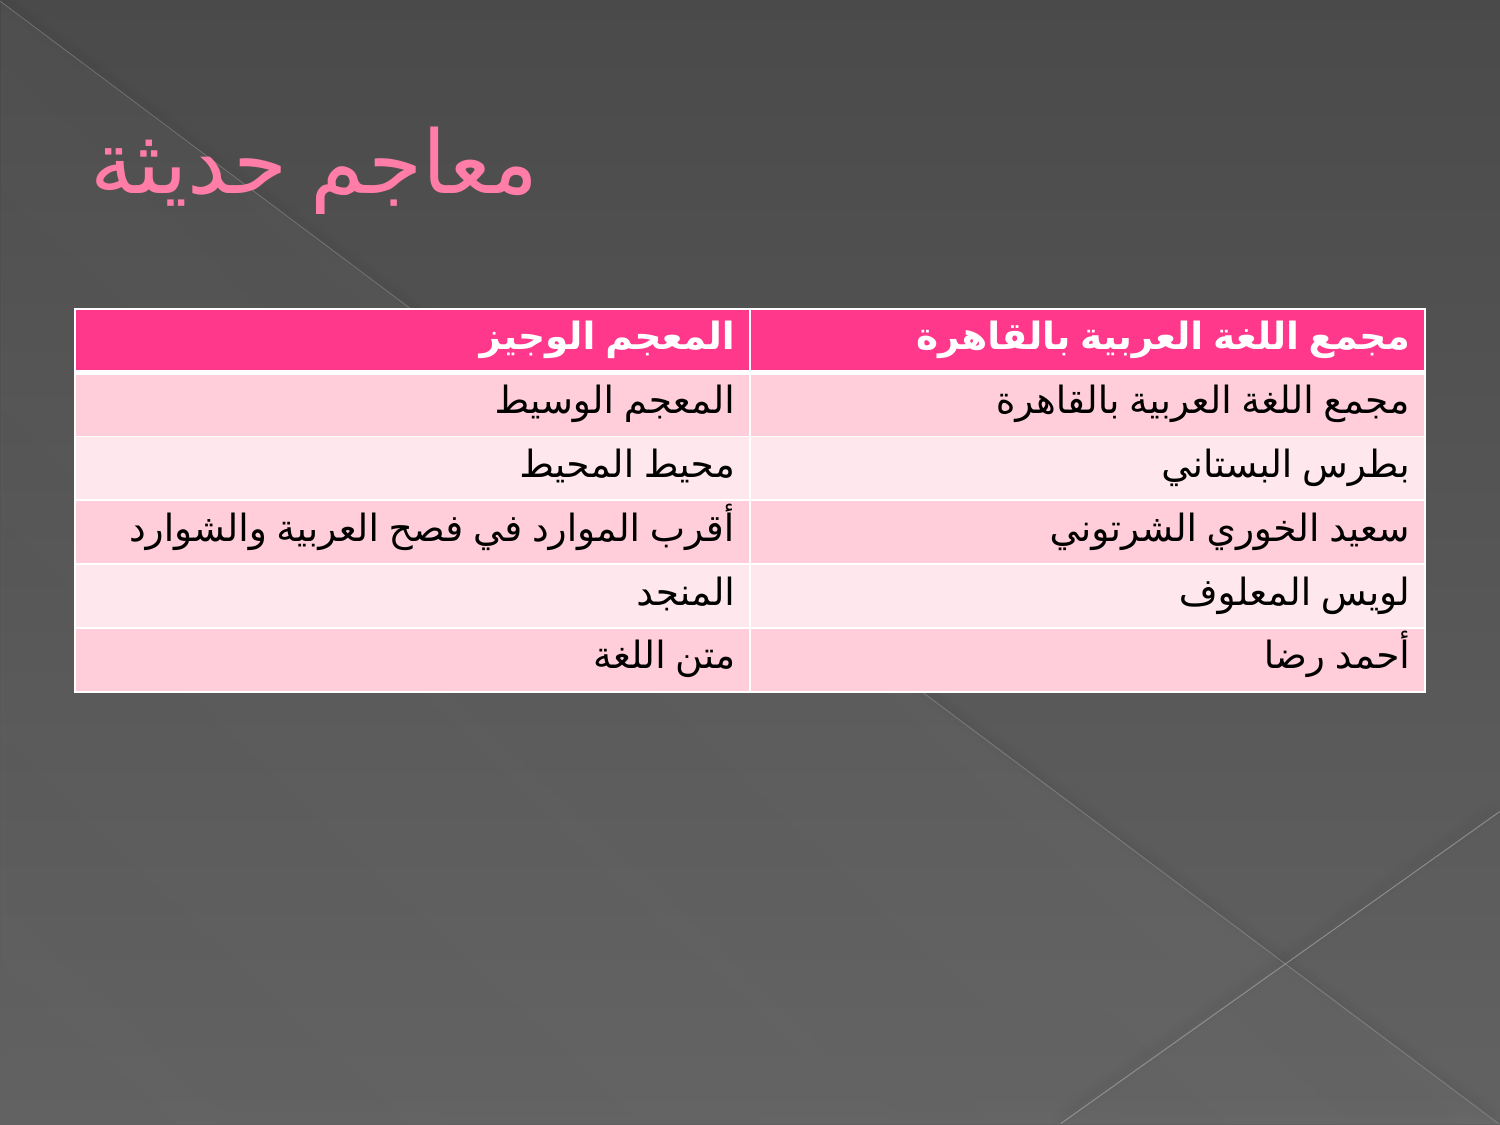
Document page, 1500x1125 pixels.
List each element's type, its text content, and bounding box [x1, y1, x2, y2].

table_cell متن اللغة [76, 629, 749, 691]
table_cell أقرب الموارد في فصح العربية والشوارد [76, 501, 749, 563]
table_cell لويس المعلوف [751, 565, 1424, 627]
table_cell سعيد الخوري الشرتوني [751, 501, 1424, 563]
table_header المعجم الوجيز [76, 310, 749, 370]
table_cell بطرس البستاني [751, 437, 1424, 499]
table_header مجمع اللغة العربية بالقاهرة [751, 310, 1424, 370]
title معاجم حديثة [75, 43, 1425, 274]
table_cell المعجم الوسيط [76, 375, 749, 436]
table_cell محيط المحيط [76, 437, 749, 499]
table_cell مجمع اللغة العربية بالقاهرة [751, 375, 1424, 436]
table_cell أحمد رضا [751, 629, 1424, 691]
table_cell المنجد [76, 565, 749, 627]
